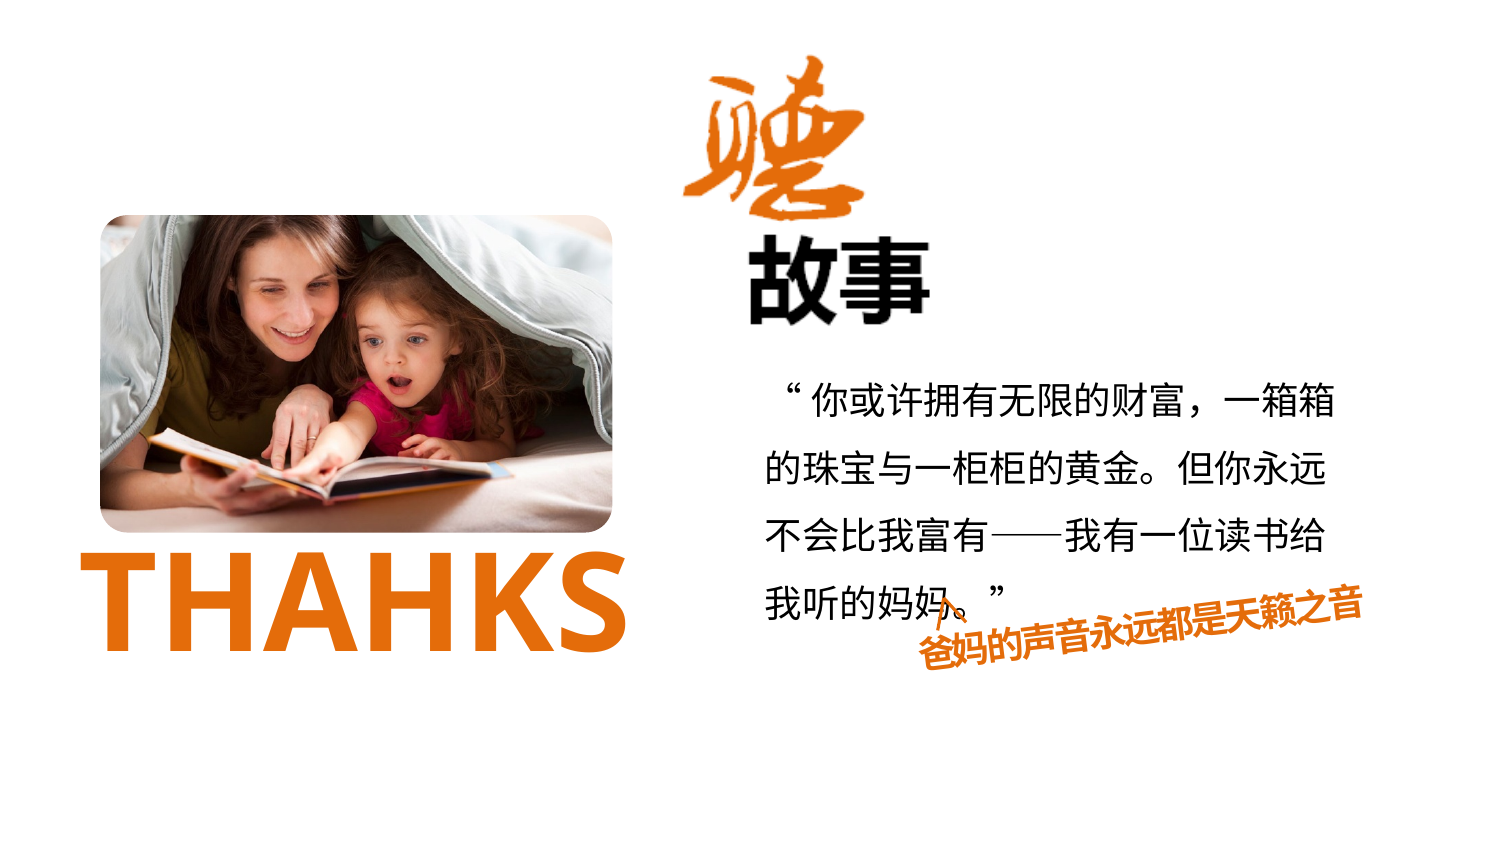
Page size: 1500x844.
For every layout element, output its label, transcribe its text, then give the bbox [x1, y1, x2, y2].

text_box “你或许拥有无限的财富，一箱箱的珠宝与一柜柜的黄金。但你永远不会比我富有——我有一位读书给我听的妈妈。” [750, 347, 1358, 633]
text_box 爸妈的声音永远都是天籁之音 [899, 567, 1384, 687]
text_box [932, 597, 963, 628]
picture [657, 39, 980, 348]
text_box THAHKS [64, 506, 646, 687]
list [100, 214, 613, 533]
